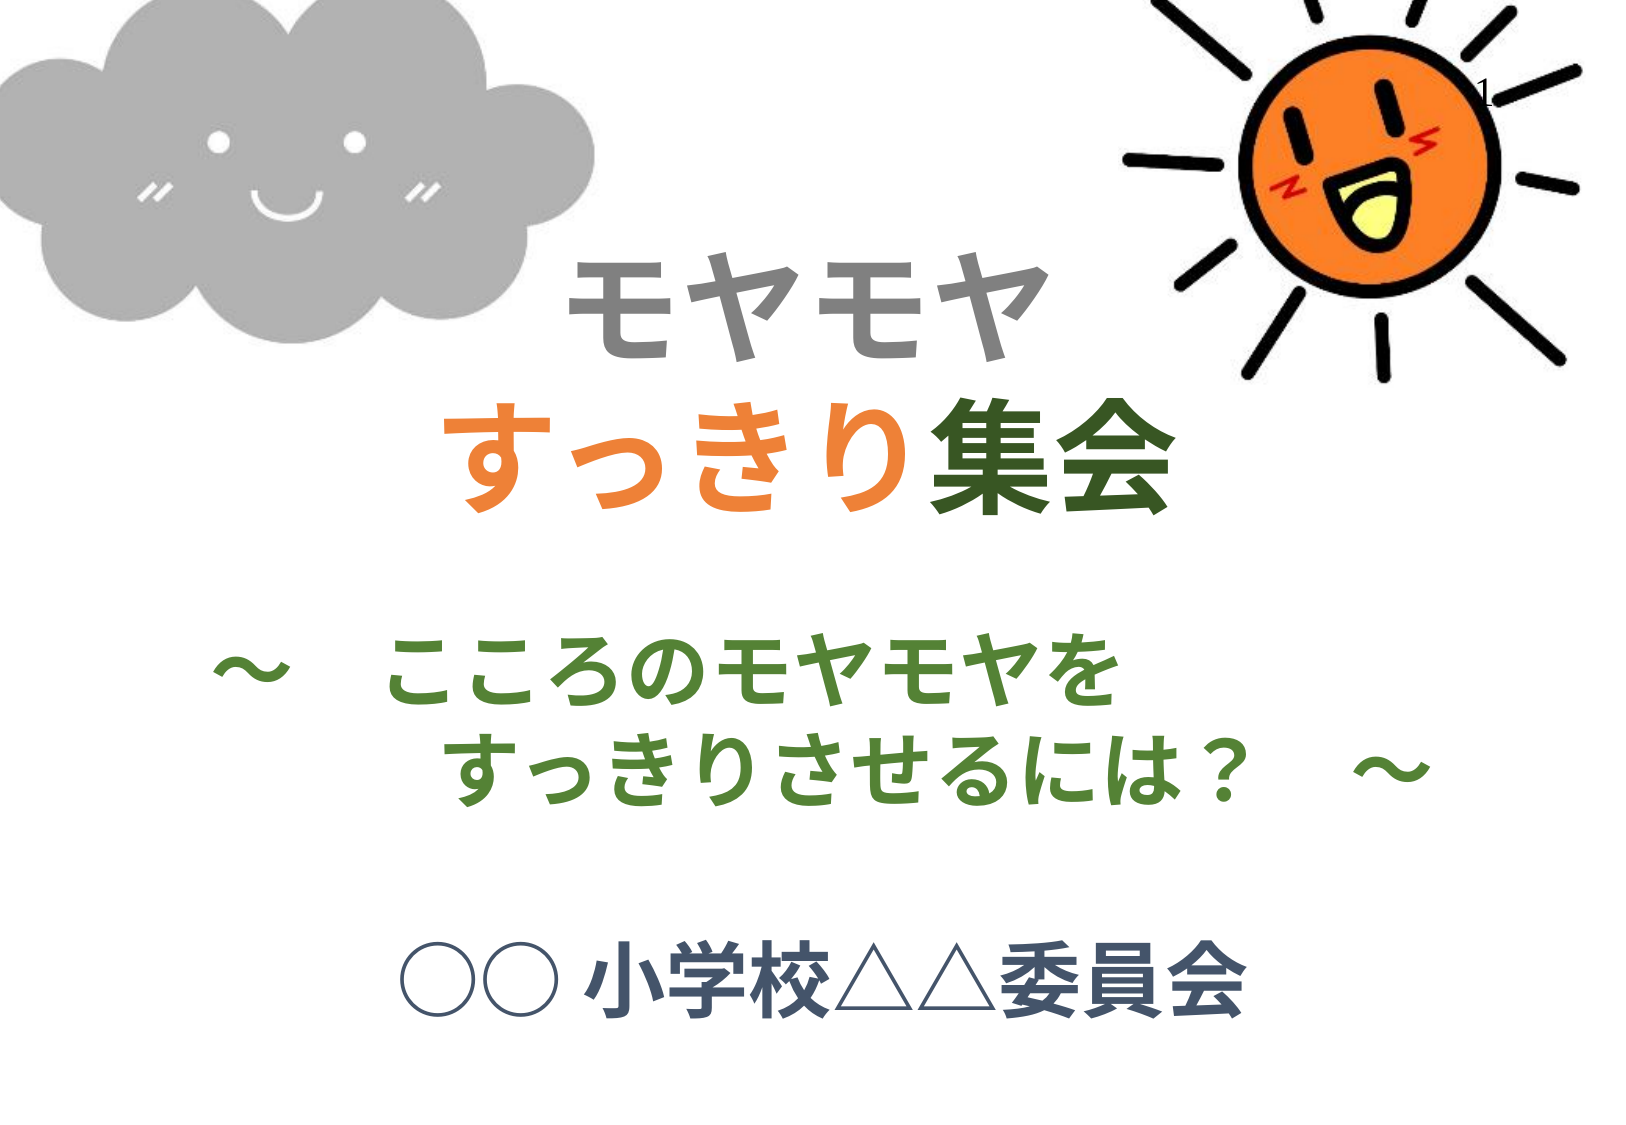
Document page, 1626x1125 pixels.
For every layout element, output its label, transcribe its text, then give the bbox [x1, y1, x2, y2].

picture [1118, 0, 1586, 388]
text_box ～ こころのモヤモヤを すっきりさせるには？ ～ ○○小学校△△委員会 [196, 611, 1449, 980]
text_box モヤモヤ すっきり集会 [156, 221, 1457, 537]
picture [0, 0, 601, 350]
